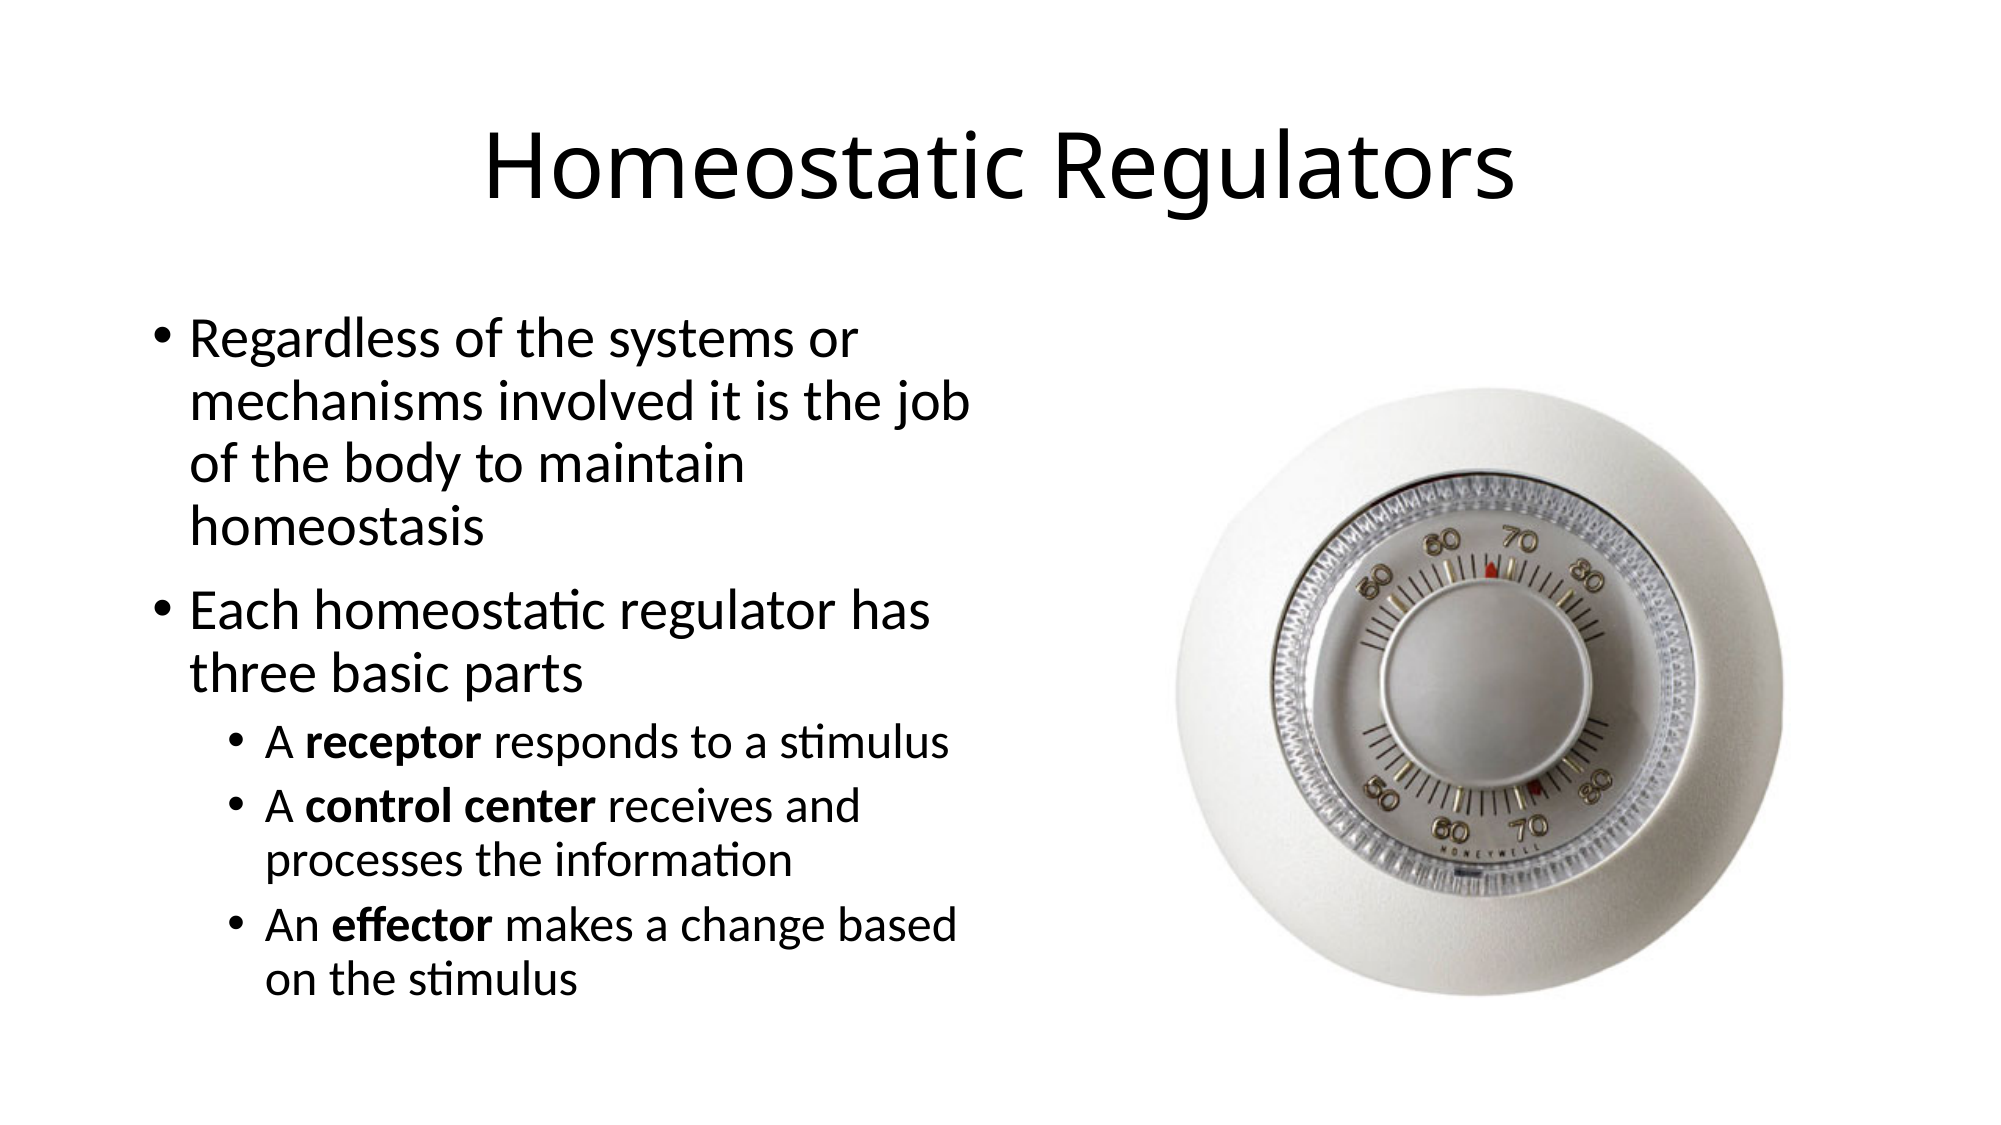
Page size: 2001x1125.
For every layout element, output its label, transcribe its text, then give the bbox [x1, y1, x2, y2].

picture [1165, 373, 1791, 1004]
list Regardless of the systems or mechanisms involved it is the job of the body to maintain homeostasis Each homeostatic regulator has three basic parts A receptor responds to a stimulus A control center receives and processes the information An effector makes a change based on the stimulus [137, 299, 988, 1078]
title Homeostatic Regulators [137, 59, 1863, 278]
